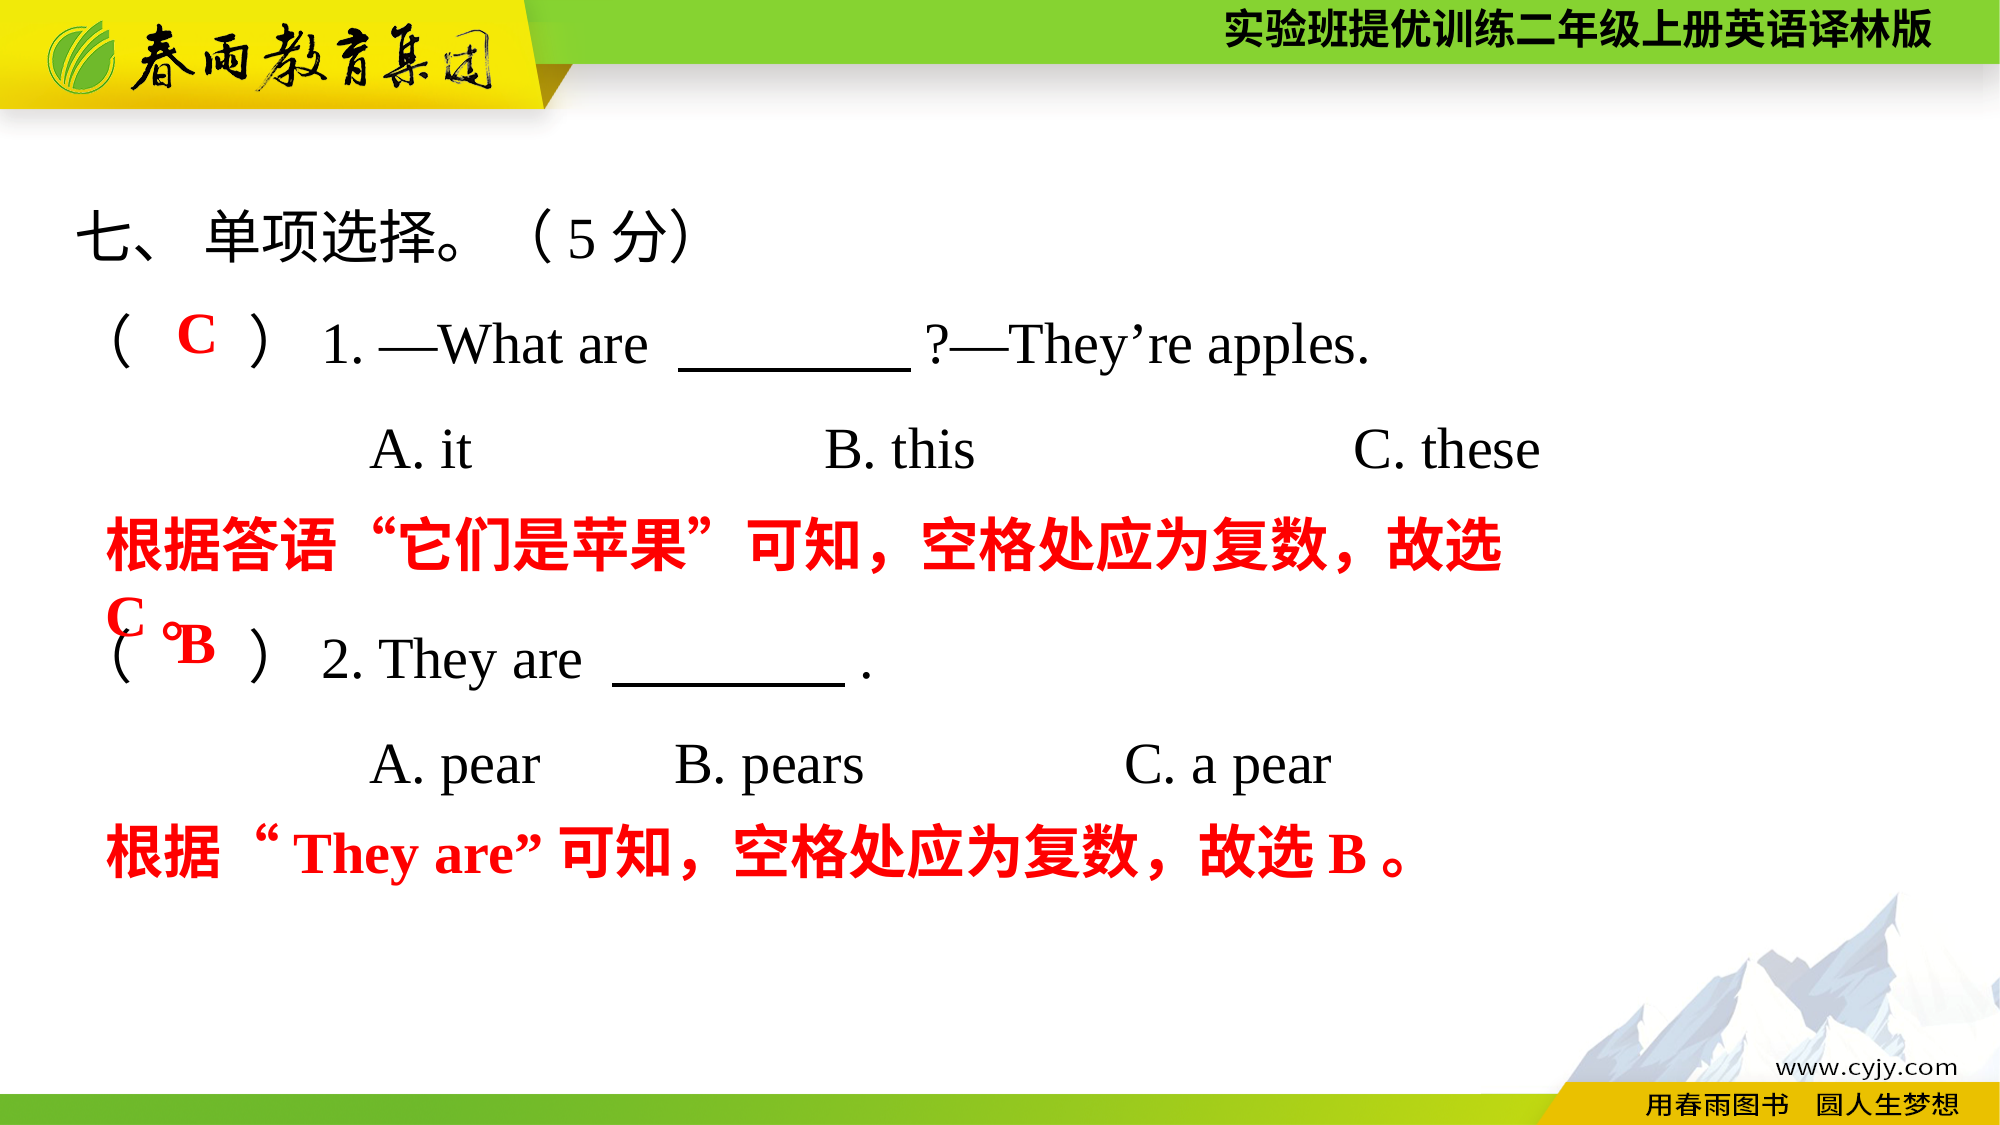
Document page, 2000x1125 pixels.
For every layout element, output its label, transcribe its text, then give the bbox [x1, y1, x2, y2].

text_box 根据“They are”可知，空格处应为复数，故选B。 [90, 807, 1532, 893]
text_box 根据答语“它们是苹果”可知，空格处应为复数，故选C。 [90, 500, 1603, 655]
list 七、 单项选择。（5分） （ ）1. —What are ?—They’re apples. A. it B. this C. these （ ）2. They are . A. pear B. pears C. a pear [59, 157, 1944, 810]
text_box C [161, 287, 234, 373]
picture [0, 0, 2000, 1125]
text_box B [162, 597, 232, 683]
